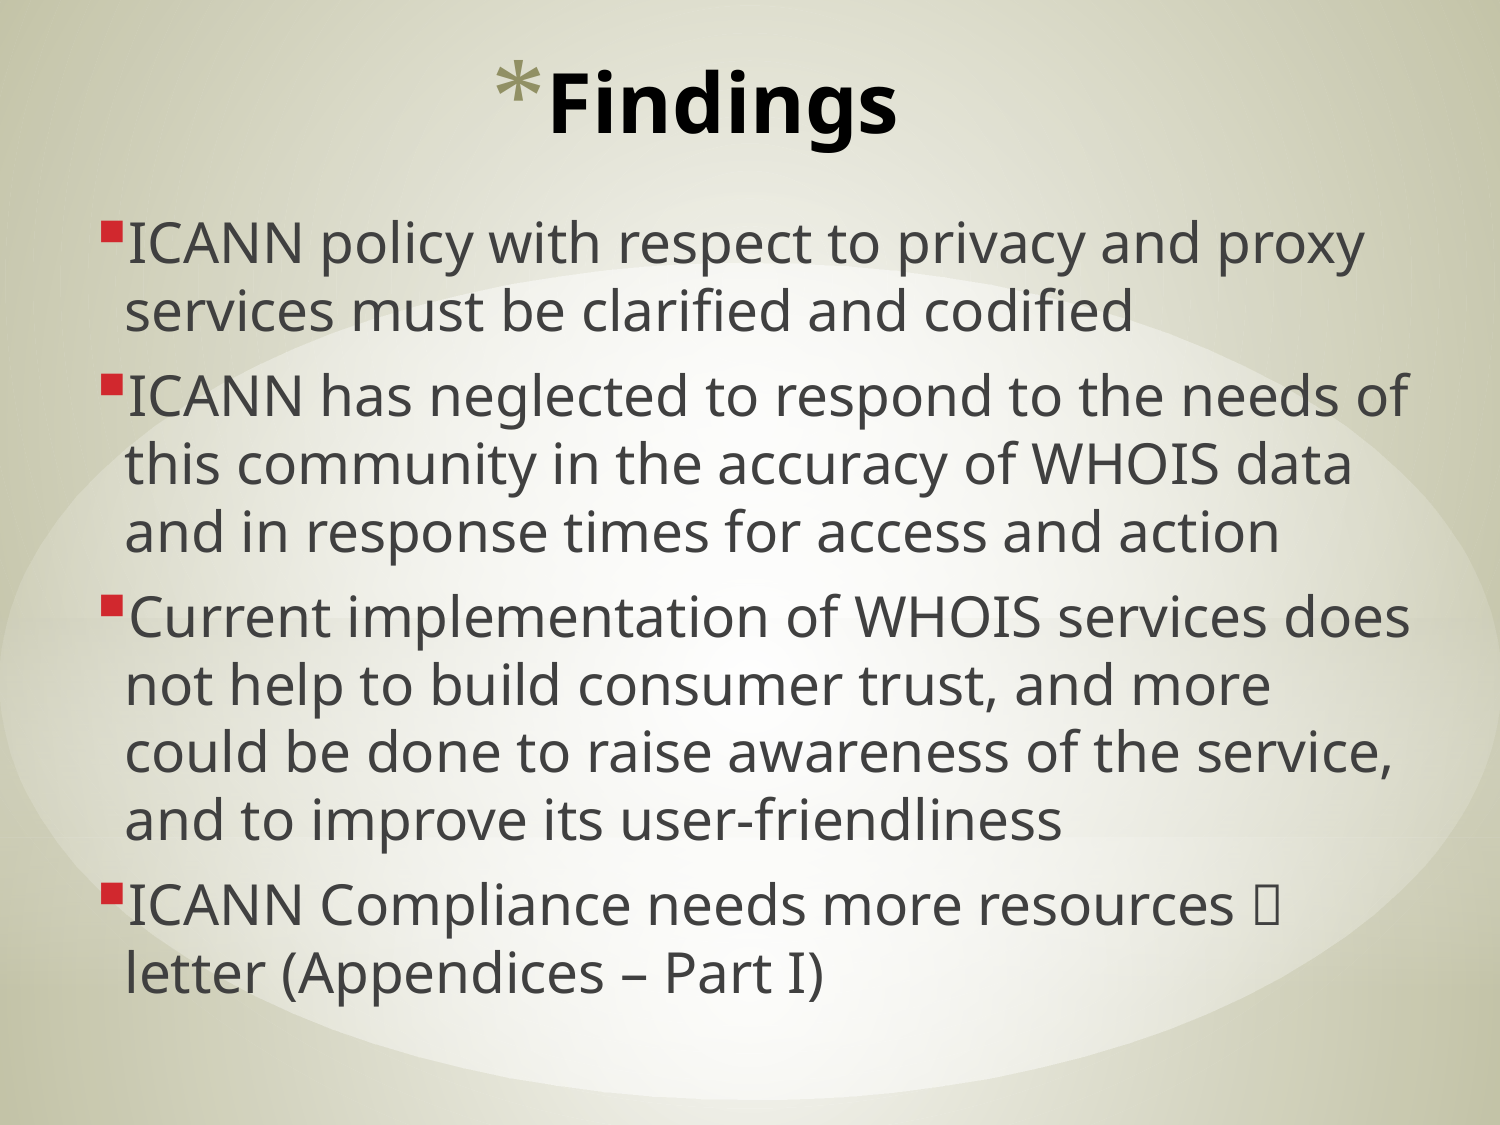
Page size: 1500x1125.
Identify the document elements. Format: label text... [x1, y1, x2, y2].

title Findings [162, 43, 1231, 199]
list ICANN policy with respect to privacy and proxy services must be clarified and codified ICANN has neglected to respond to the needs of this community in the accuracy of WHOIS data and in response times for access and action Current implementation of WHOIS services does not help to build consumer trust, and more could be done to raise awareness of the service, and to improve its user-friendliness ICANN Compliance needs more resources  letter (Appendices – Part I) [73, 199, 1442, 1070]
